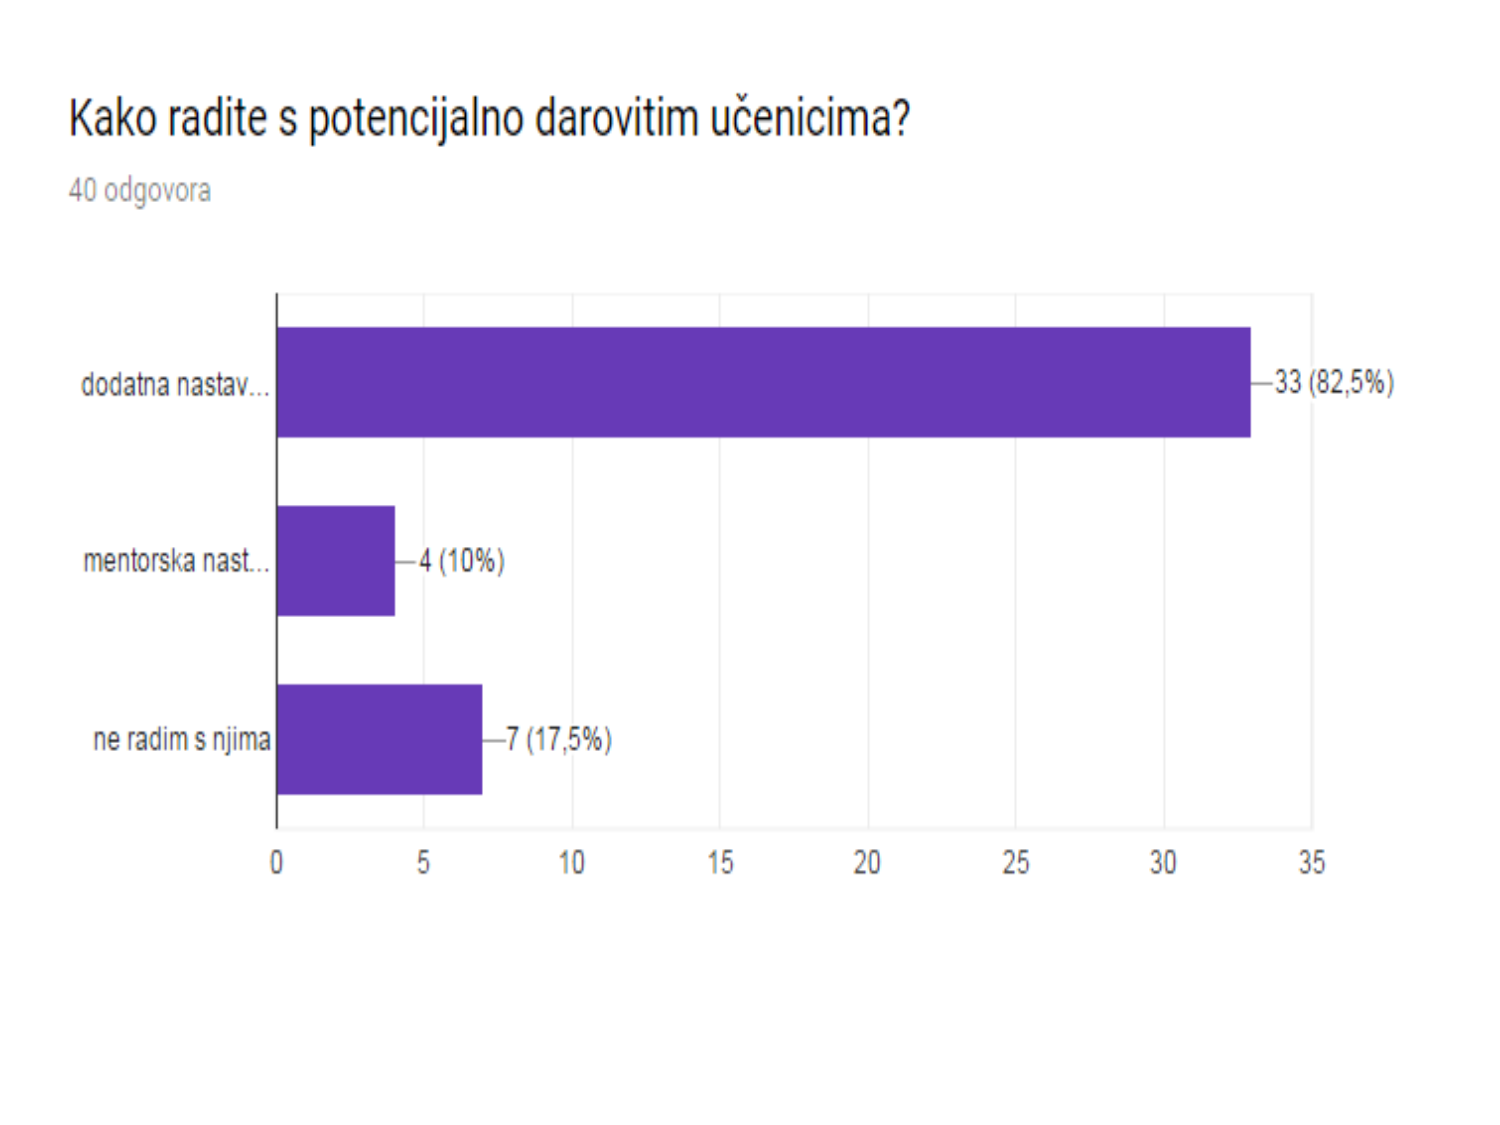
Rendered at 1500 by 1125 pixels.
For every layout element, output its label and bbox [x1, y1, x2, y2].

list [46, 89, 1430, 962]
